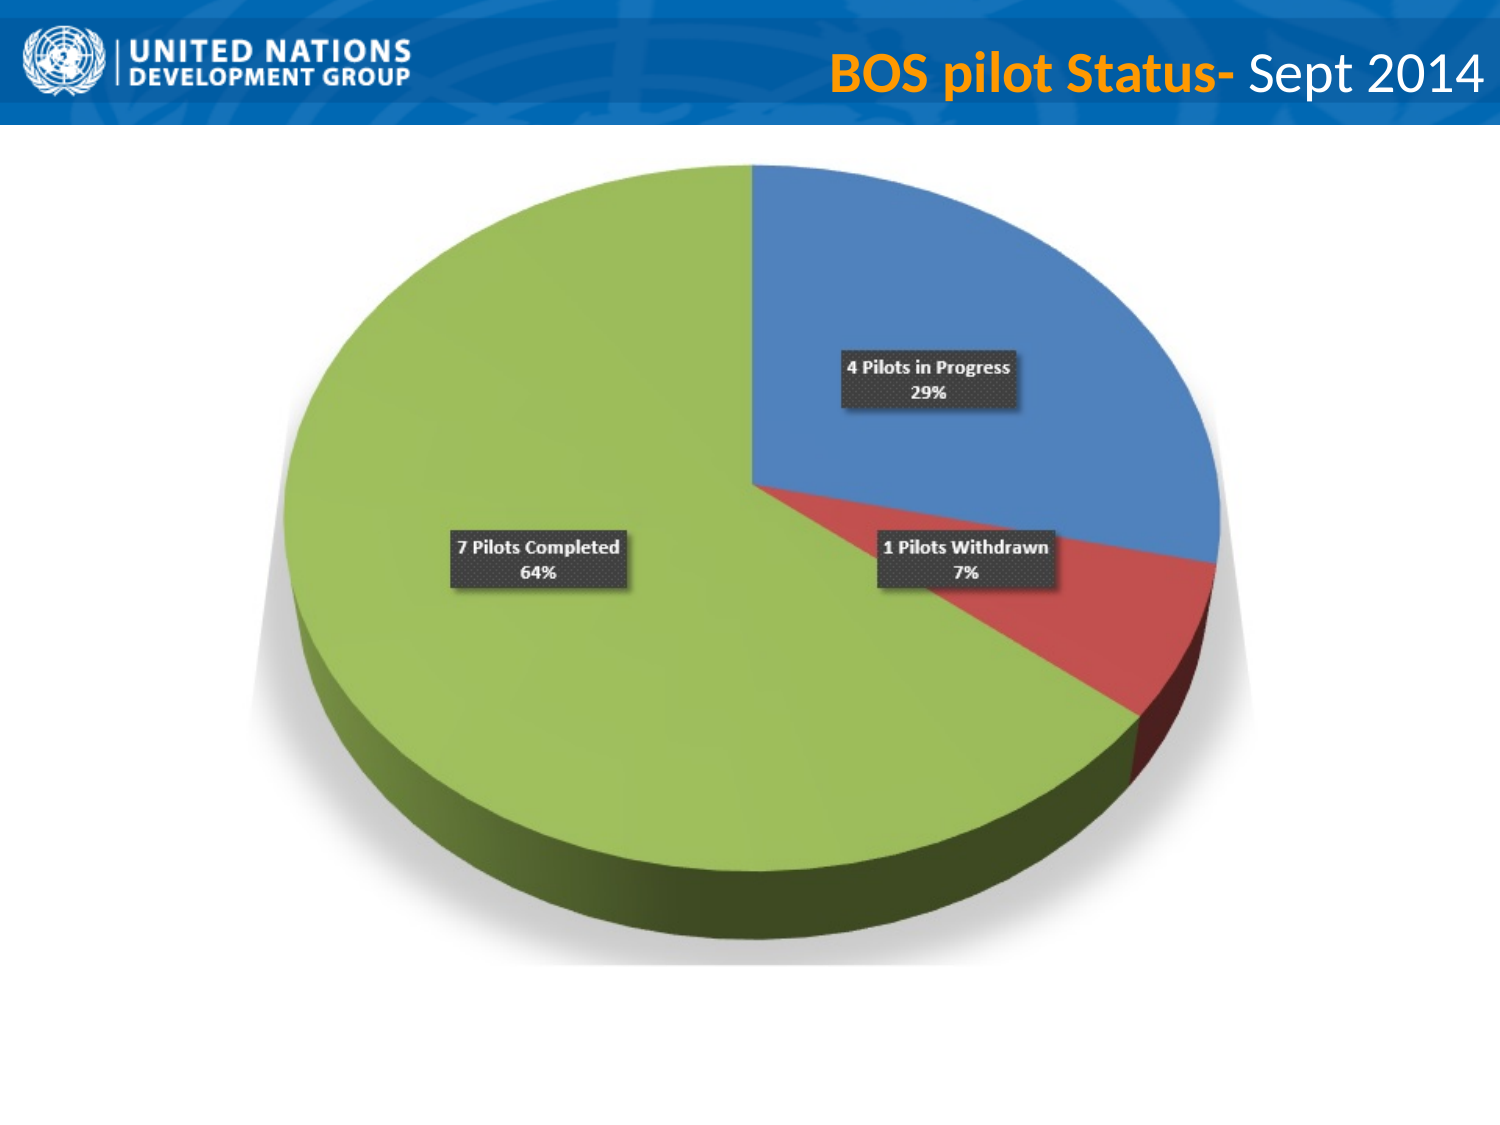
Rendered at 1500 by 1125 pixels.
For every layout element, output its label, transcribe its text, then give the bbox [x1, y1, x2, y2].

title BOS pilot Status- Sept 2014 [262, 0, 1500, 163]
picture [241, 158, 1259, 967]
picture [0, 0, 262, 125]
